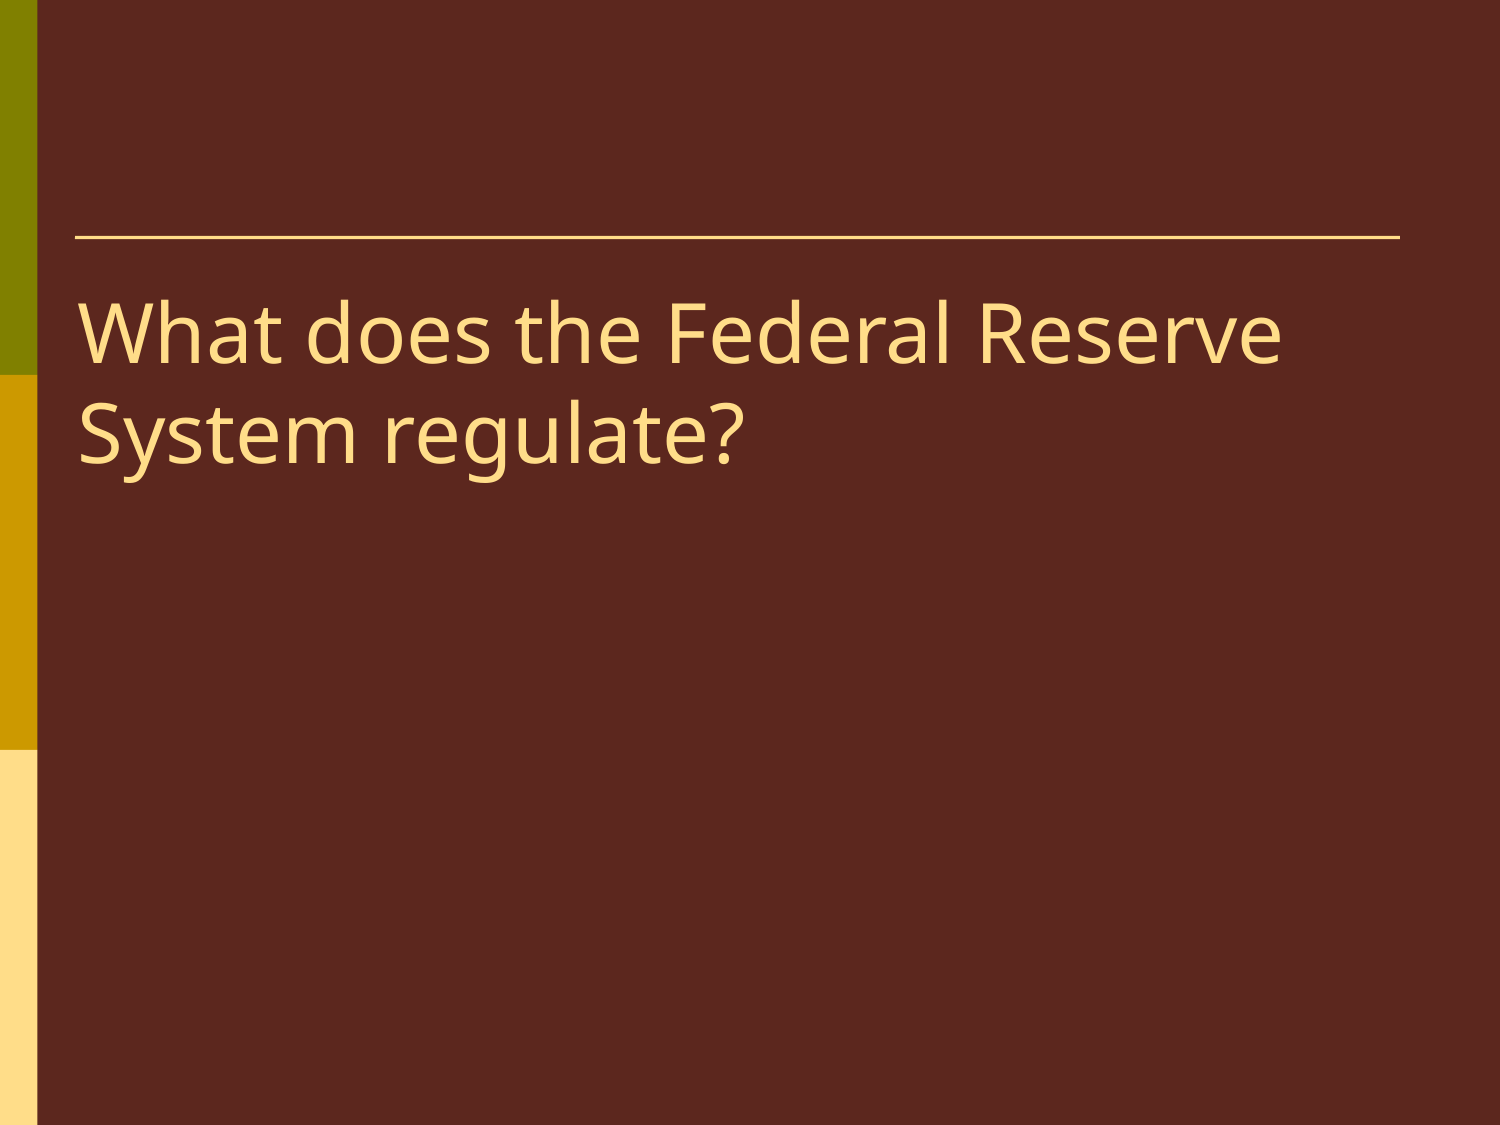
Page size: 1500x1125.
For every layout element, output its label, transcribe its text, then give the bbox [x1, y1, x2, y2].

title What does the Federal Reserve System regulate? [62, 299, 1413, 488]
